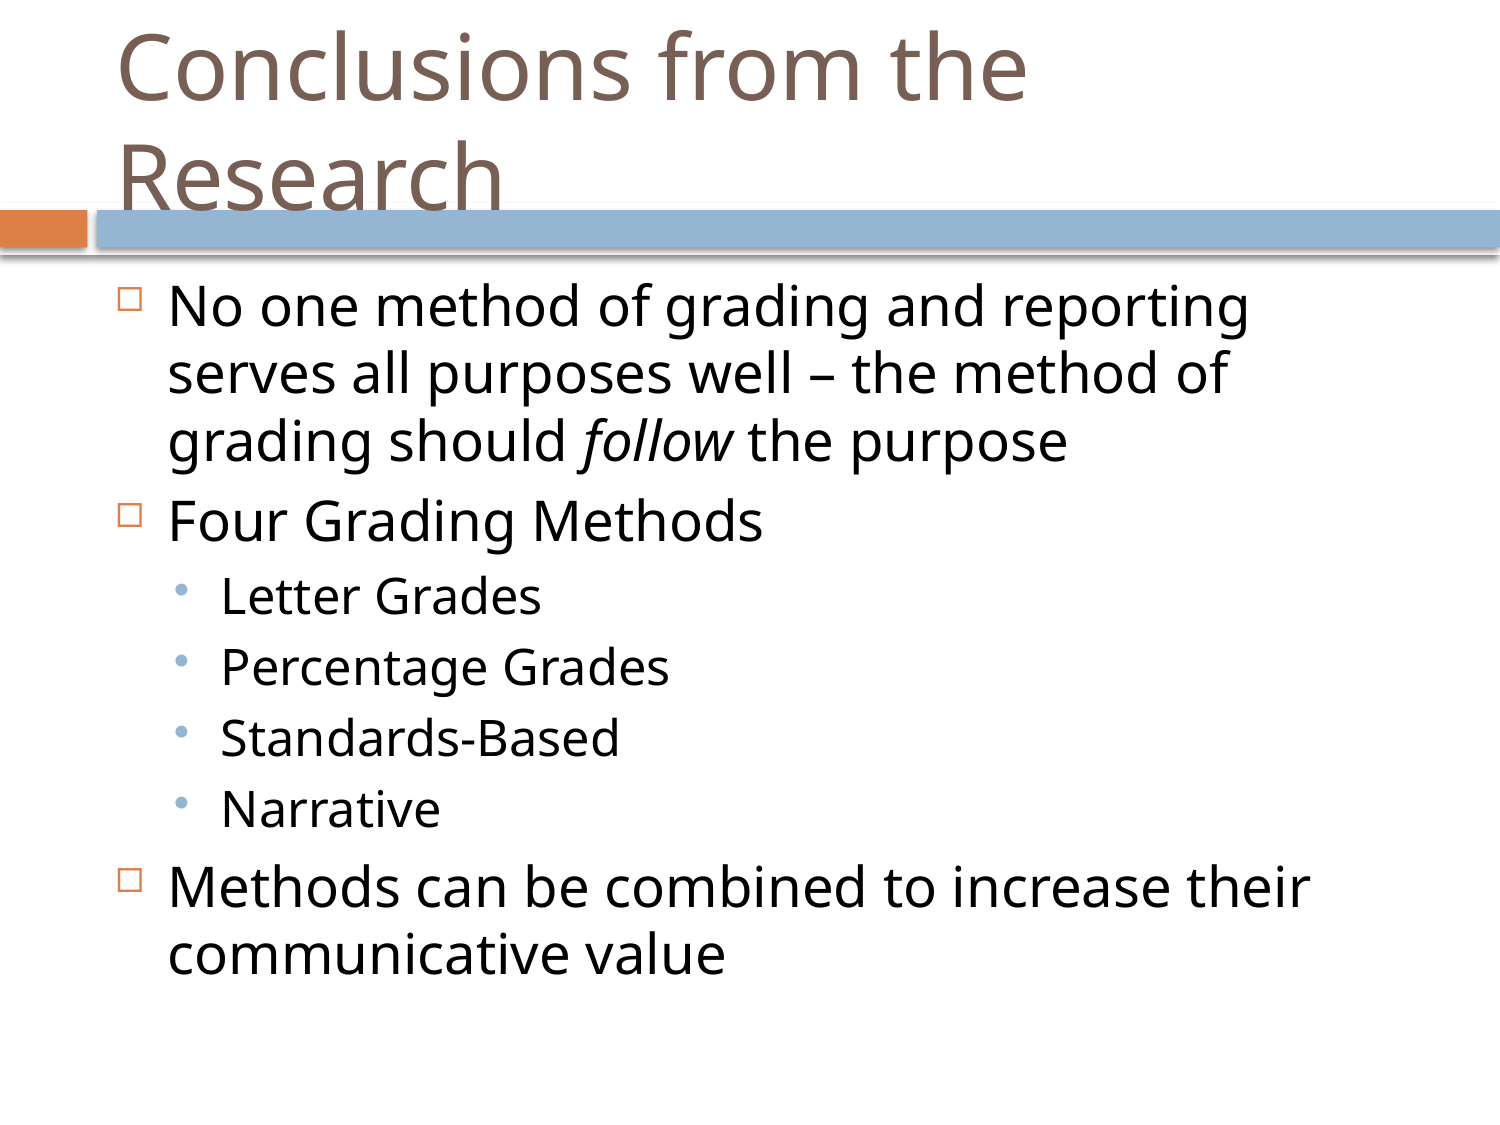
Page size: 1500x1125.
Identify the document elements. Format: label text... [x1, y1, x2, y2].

list No one method of grading and reporting serves all purposes well – the method of grading should follow the purpose Four Grading Methods Letter Grades Percentage Grades Standards-Based Narrative Methods can be combined to increase their communicative value [100, 262, 1438, 1000]
title Conclusions from the Research [100, 37, 1438, 200]
